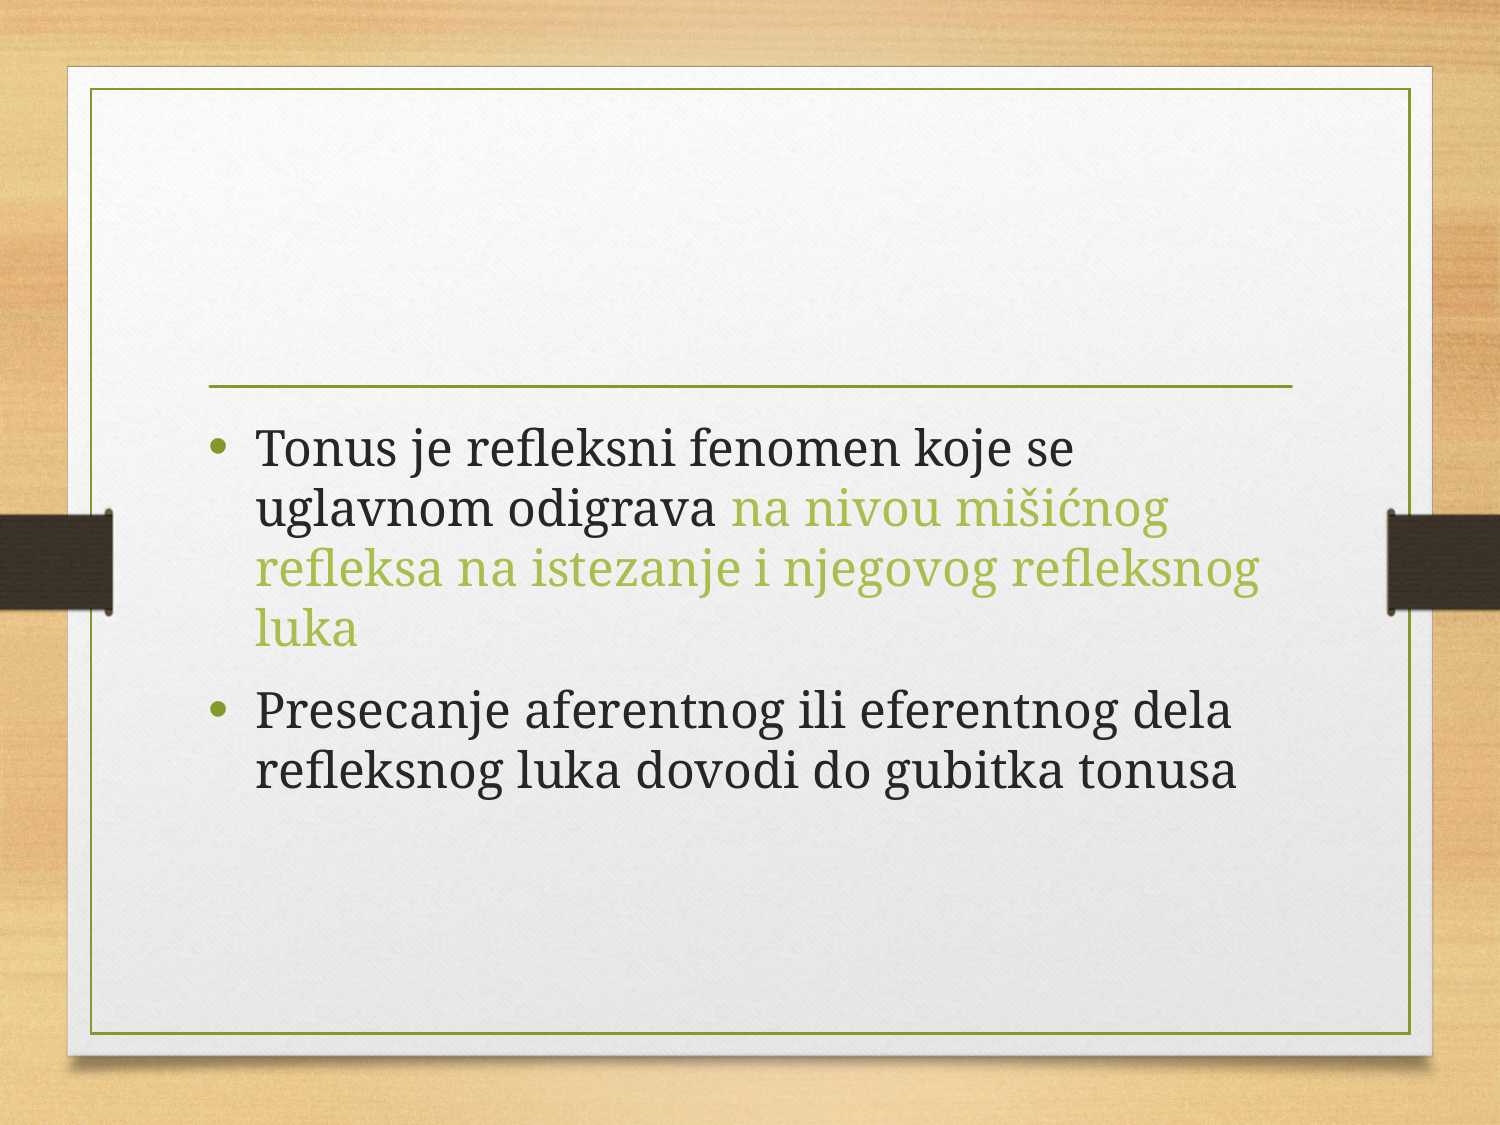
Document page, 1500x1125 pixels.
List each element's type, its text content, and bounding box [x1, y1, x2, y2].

picture [0, 0, 1500, 1125]
list Tonus je refleksni fenomen koje se uglavnom odigrava na nivou mišićnog refleksa na istezanje i njegovog refleksnog luka Presecanje aferentnog ili eferentnog dela refleksnog luka dovodi do gubitka tonusa [193, 408, 1309, 974]
